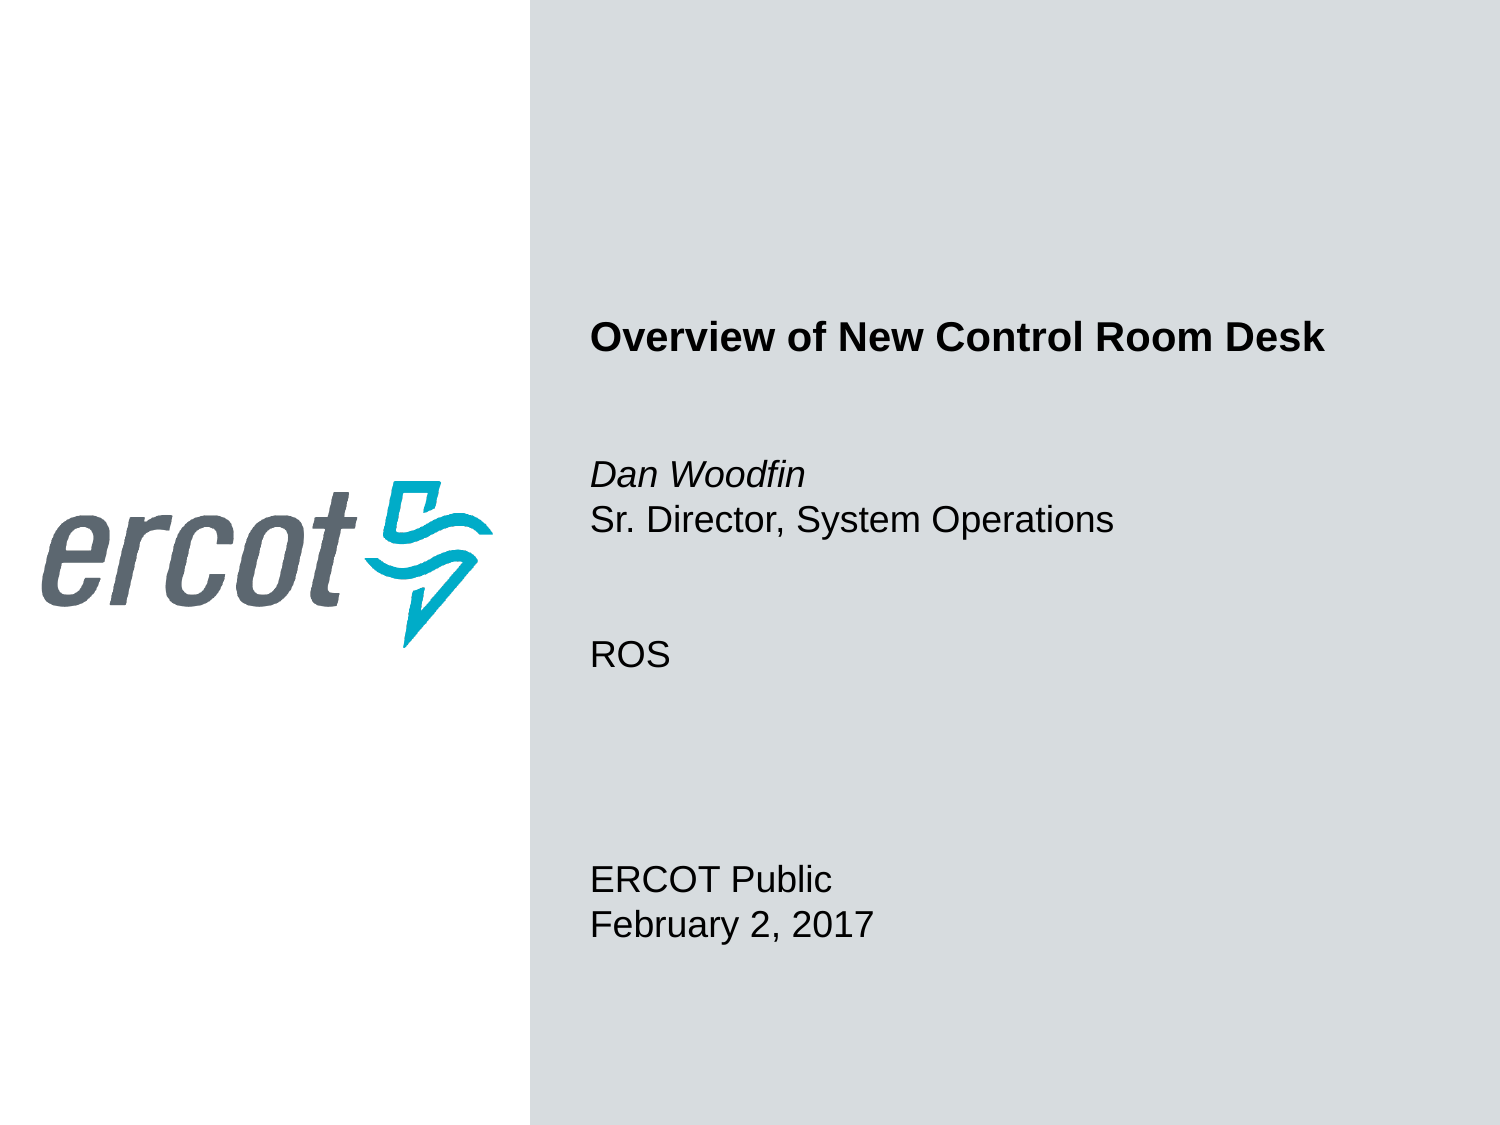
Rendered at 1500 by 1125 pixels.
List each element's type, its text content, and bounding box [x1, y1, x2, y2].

text_box Overview of New Control Room Desk Dan Woodfin Sr. Director, System Operations ROS ERCOT Public February 2, 2017 [575, 302, 1487, 953]
picture [32, 471, 501, 654]
